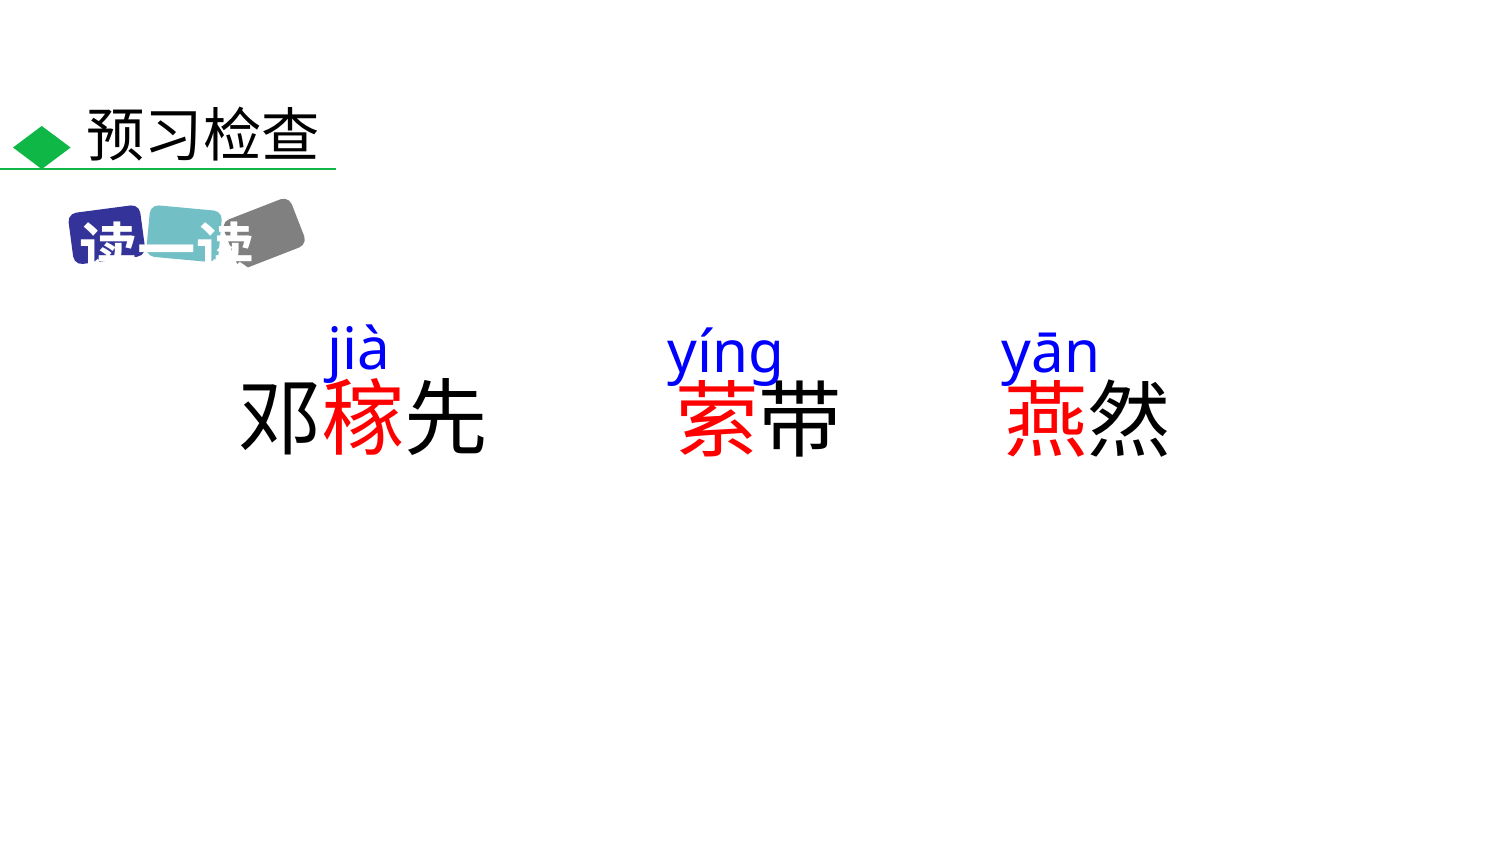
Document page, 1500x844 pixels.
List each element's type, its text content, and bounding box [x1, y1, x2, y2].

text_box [64, 185, 311, 292]
text_box jià [312, 304, 405, 390]
text_box yínɡ [652, 306, 799, 392]
text_box yān [987, 306, 1116, 392]
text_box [0, 91, 337, 177]
text_box 萦带 [661, 359, 858, 475]
text_box 邓稼先 [223, 358, 503, 474]
text_box 燕然 [989, 359, 1186, 475]
